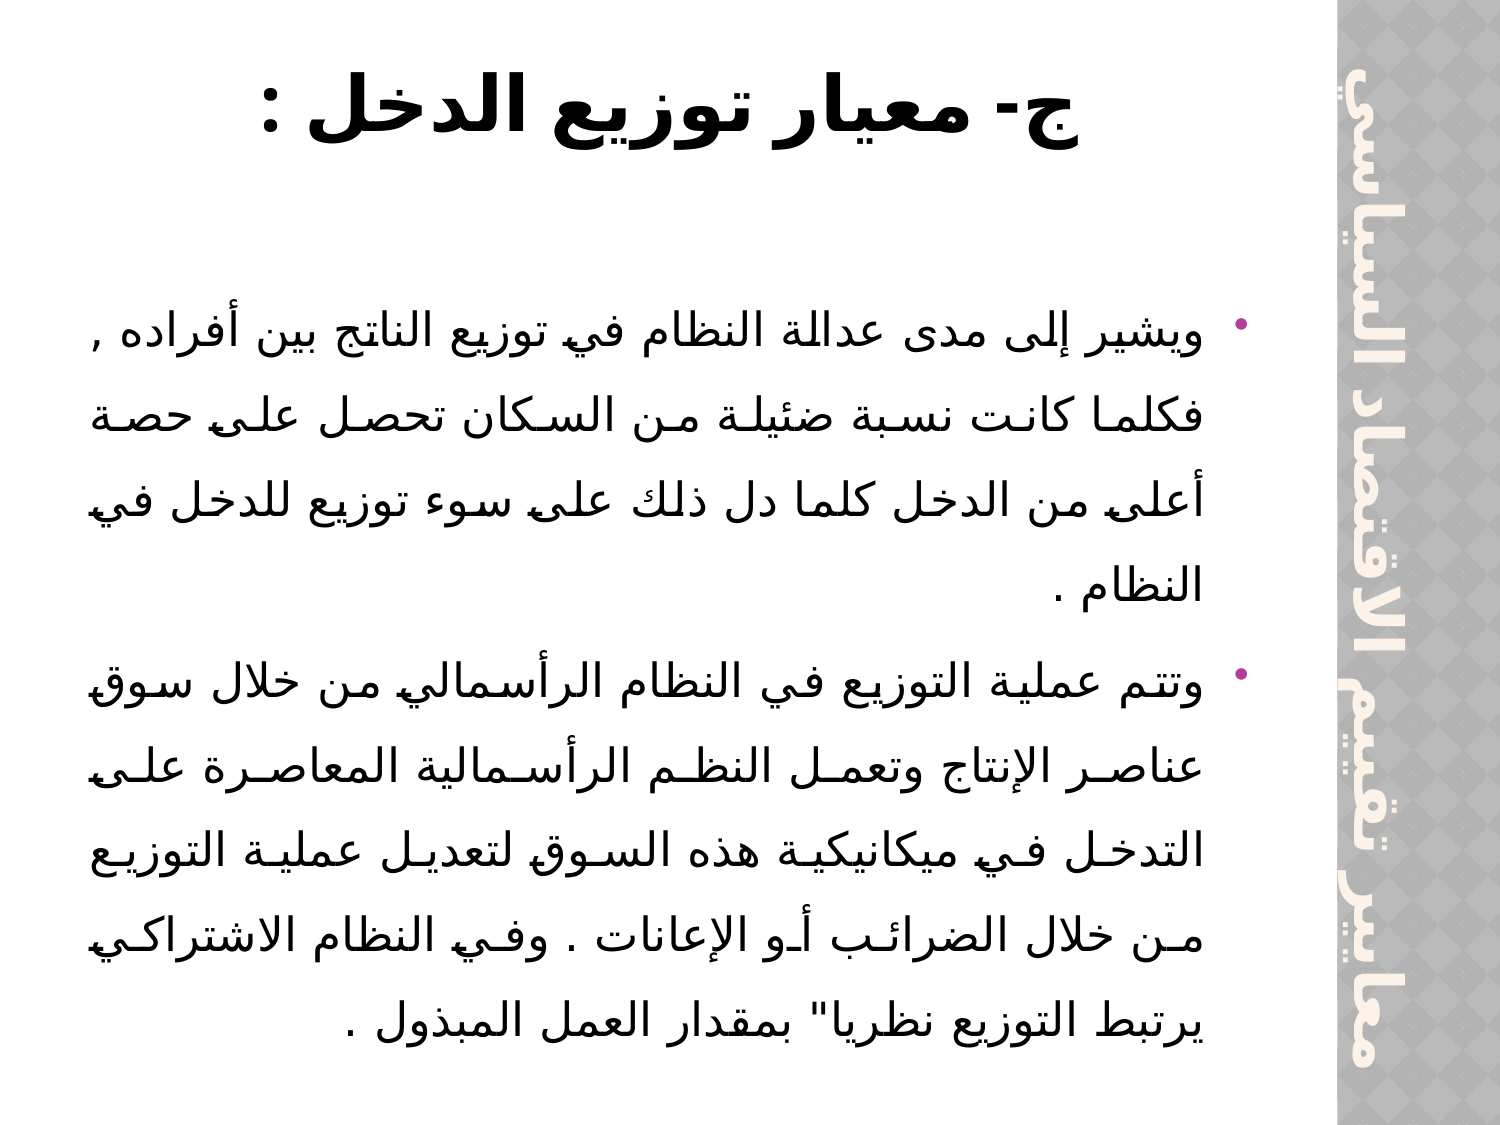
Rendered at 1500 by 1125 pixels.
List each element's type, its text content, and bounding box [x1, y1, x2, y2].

title ج- معيار توزيع الدخل : [75, 52, 1263, 240]
text_box معايير تقييم الاقتصاد السياسي [1340, 43, 1500, 1094]
list ويشير إلى مدى عدالة النظام في توزيع الناتج بين أفراده , فكلما كانت نسبة ضئيلة من السكان تحصل على حصة أعلى من الدخل كلما دل ذلك على سوء توزيع للدخل في النظام . وتتم عملية التوزيع في النظام الرأسمالي من خلال سوق عناصر الإنتاج وتعمل النظم الرأسمالية المعاصرة على التدخل في ميكانيكية هذه السوق لتعديل عملية التوزيع من خلال الضرائب أو الإعانات . وفي النظام الاشتراكي يرتبط التوزيع نظريا" بمقدار العمل المبذول . [75, 264, 1263, 1059]
